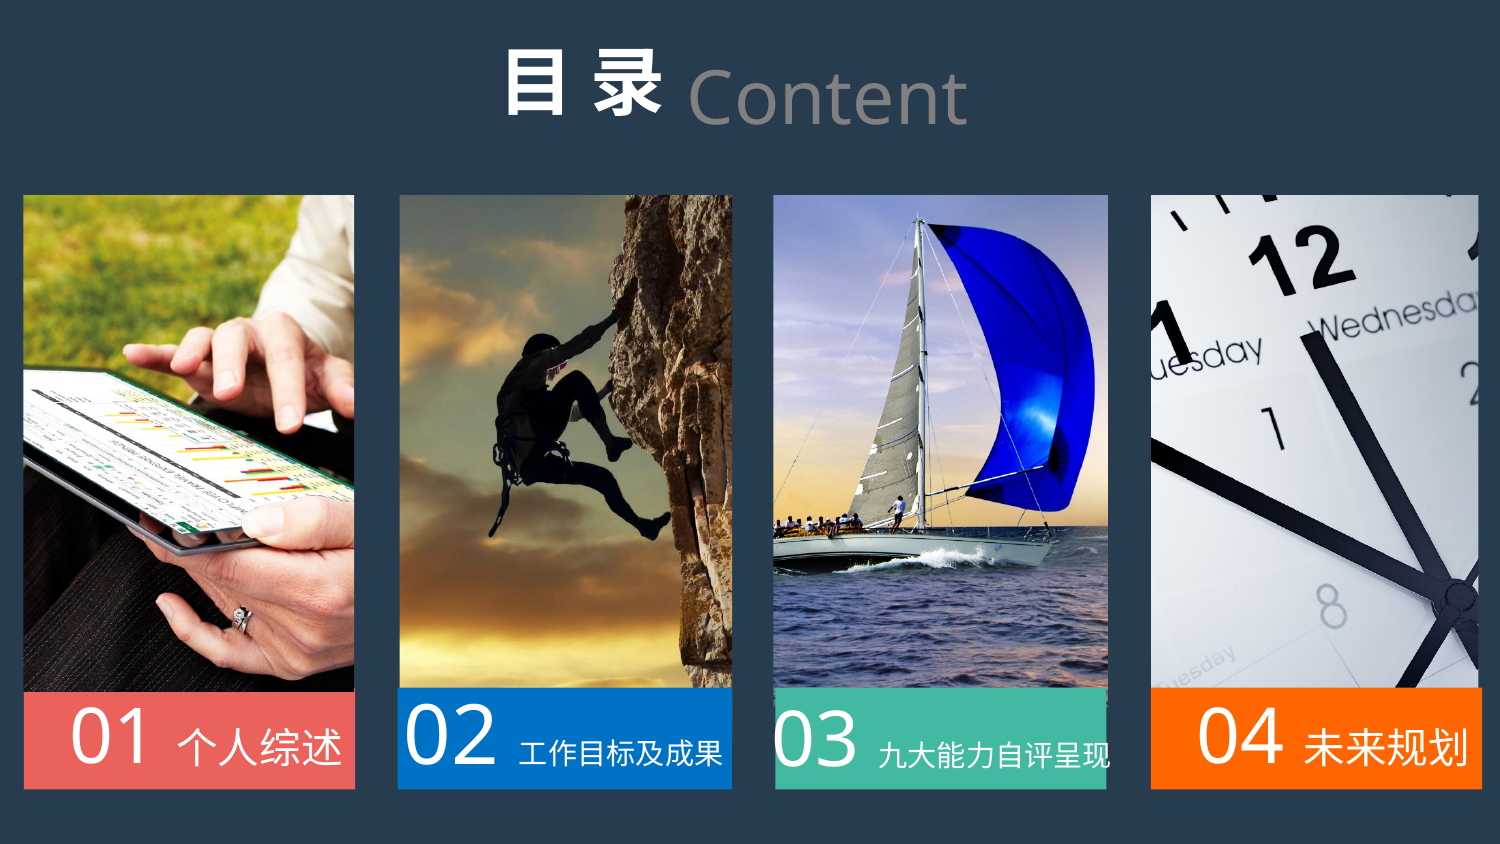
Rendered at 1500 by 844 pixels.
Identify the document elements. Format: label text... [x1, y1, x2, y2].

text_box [397, 194, 732, 792]
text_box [23, 195, 356, 790]
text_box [1150, 195, 1483, 790]
text_box 目 录 [498, 34, 721, 125]
text_box Content [686, 49, 1027, 140]
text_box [769, 194, 1115, 792]
